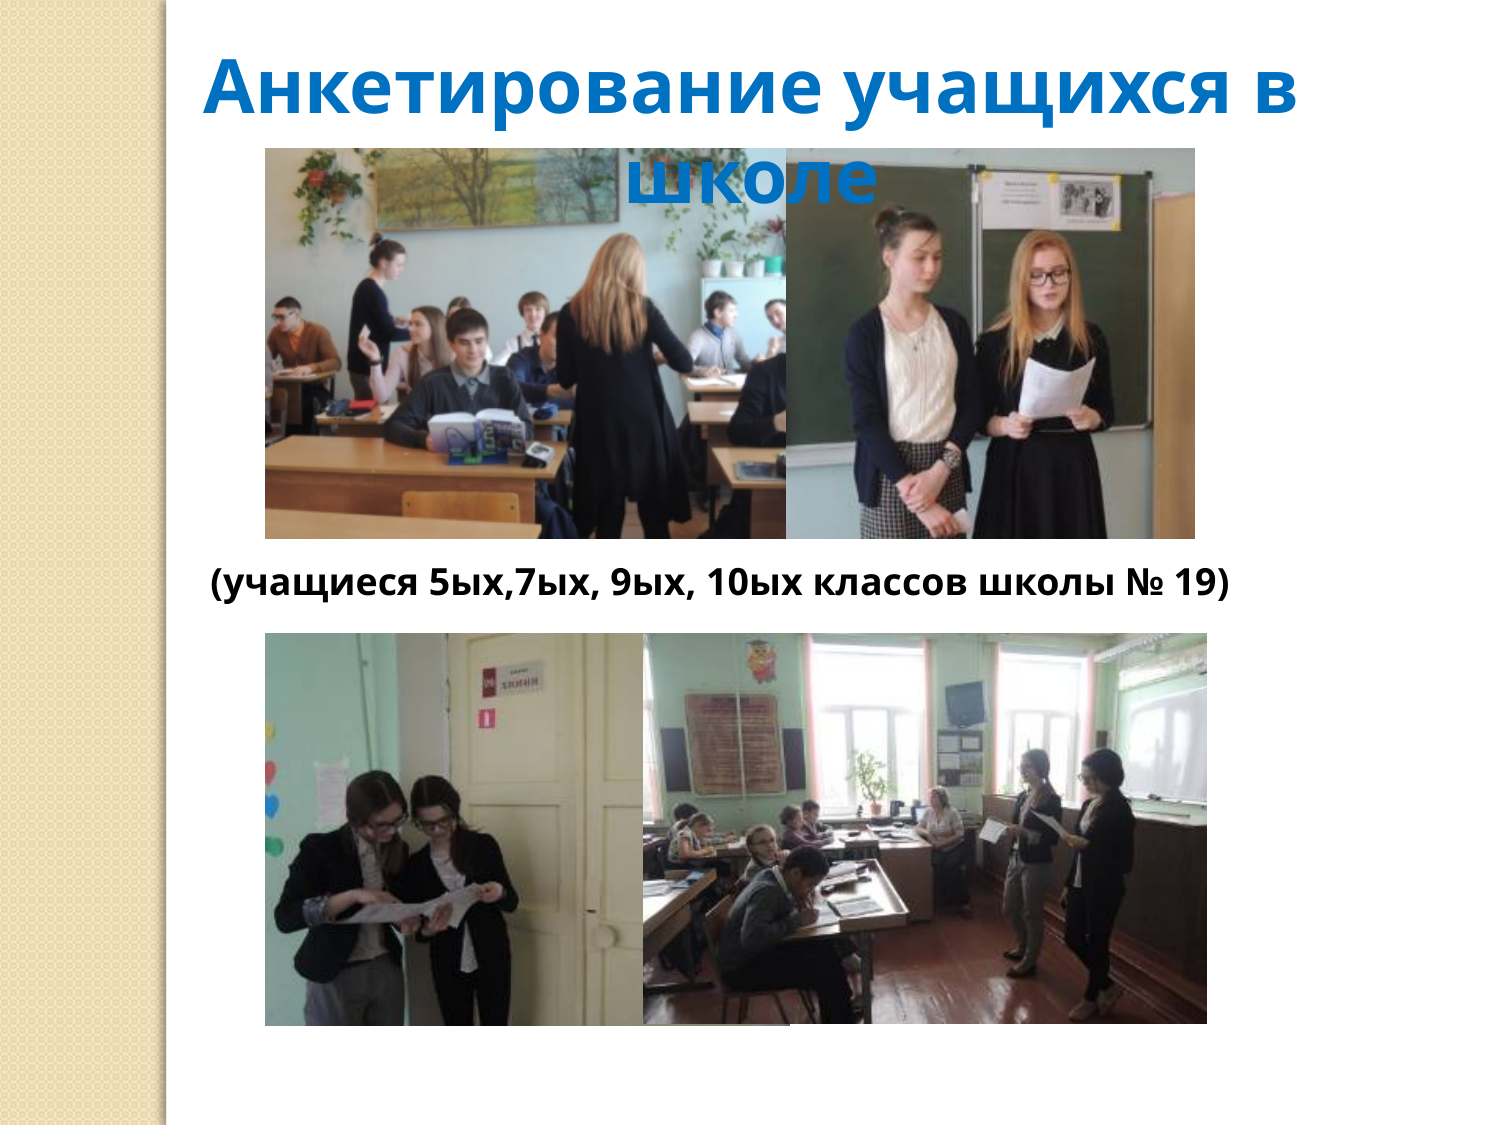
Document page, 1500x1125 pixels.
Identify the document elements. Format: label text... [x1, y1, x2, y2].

picture [265, 632, 1207, 1027]
text_box Анкетирование учащихся в школе [76, 31, 1427, 219]
picture [265, 148, 1195, 539]
text_box (учащиеся 5ых,7ых, 9ых, 10ых классов школы № 19) [41, 550, 1400, 656]
